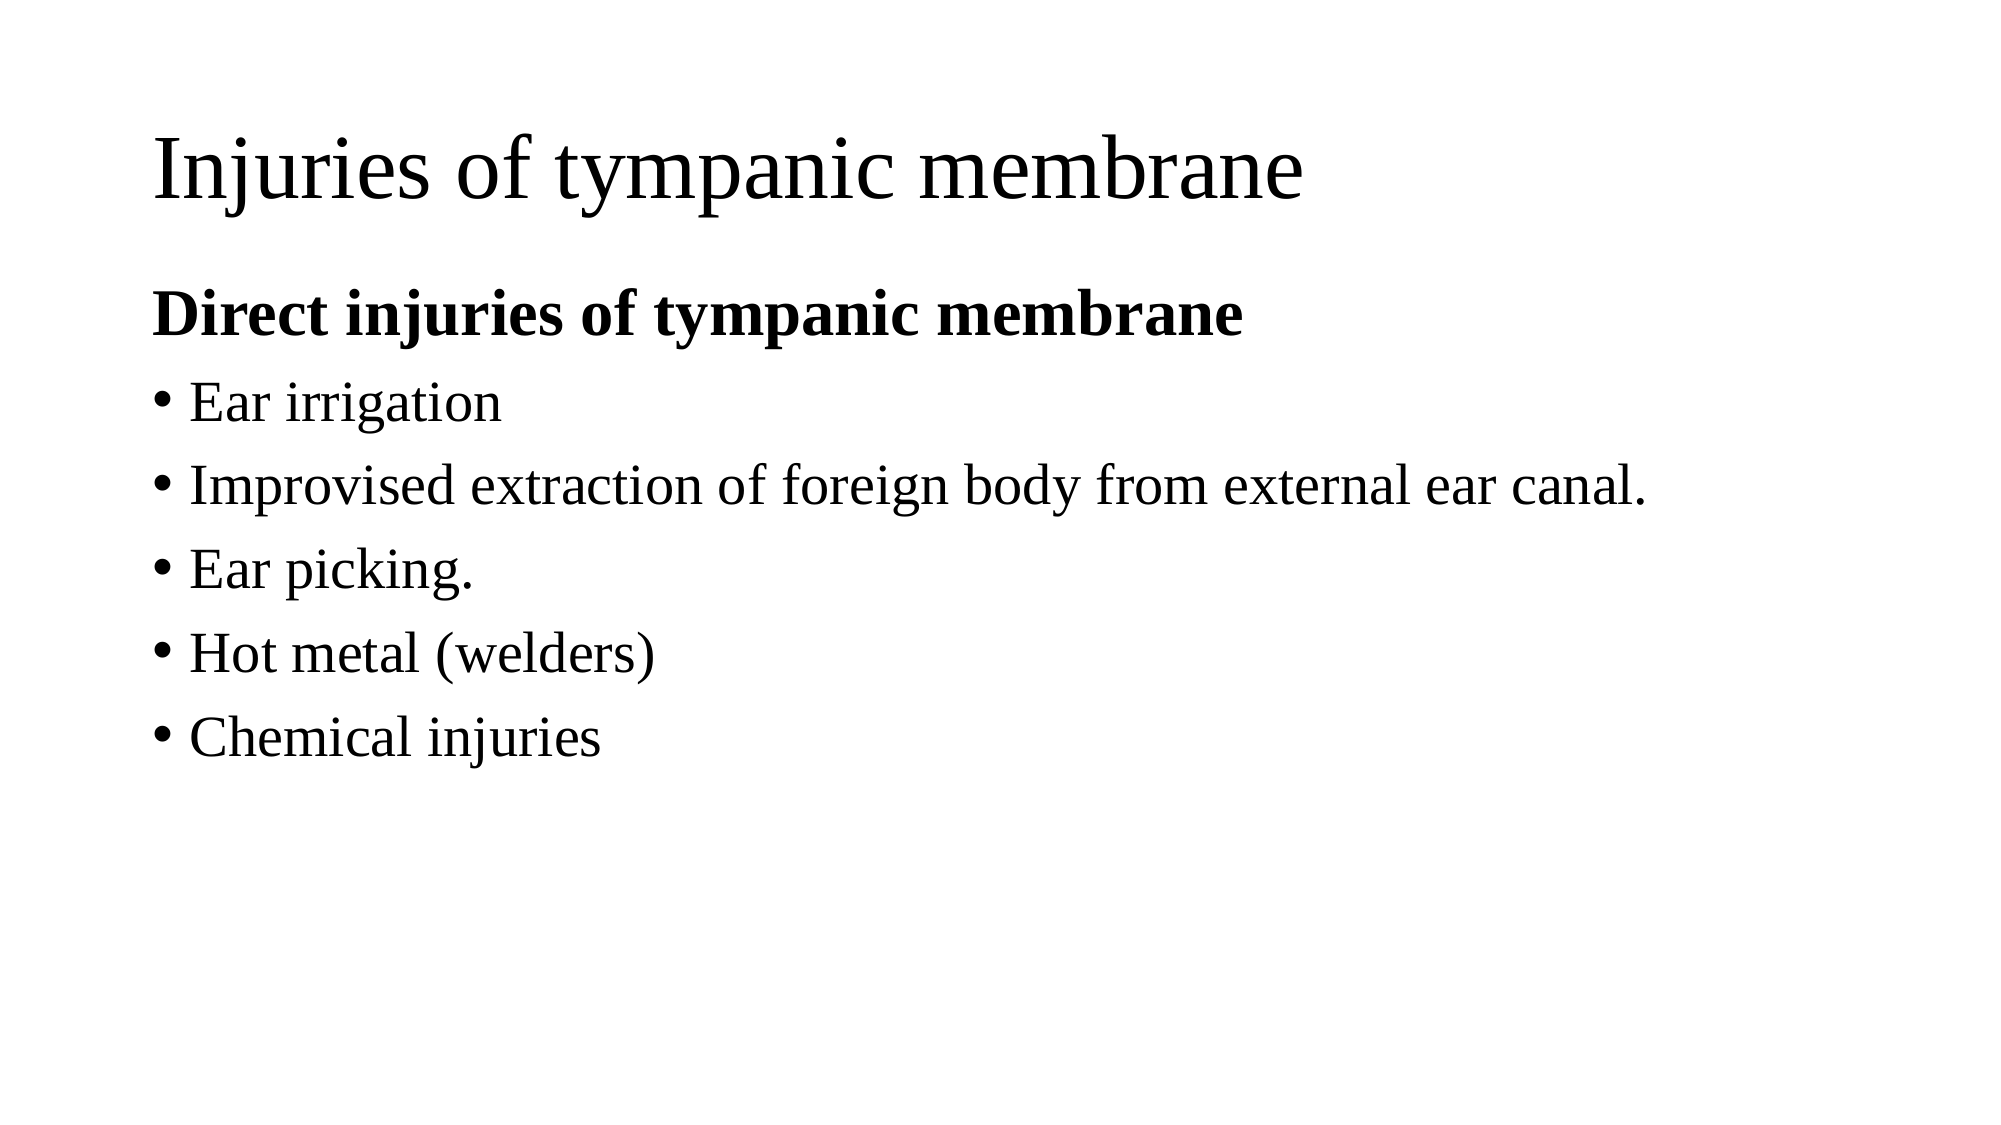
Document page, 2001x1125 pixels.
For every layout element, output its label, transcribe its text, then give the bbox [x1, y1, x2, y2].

list Direct injuries of tympanic membrane Ear irrigation Improvised extraction of foreign body from external ear canal. Ear picking. Hot metal (welders) Chemical injuries [137, 278, 1752, 1066]
title Injuries of tympanic membrane [137, 59, 1863, 278]
